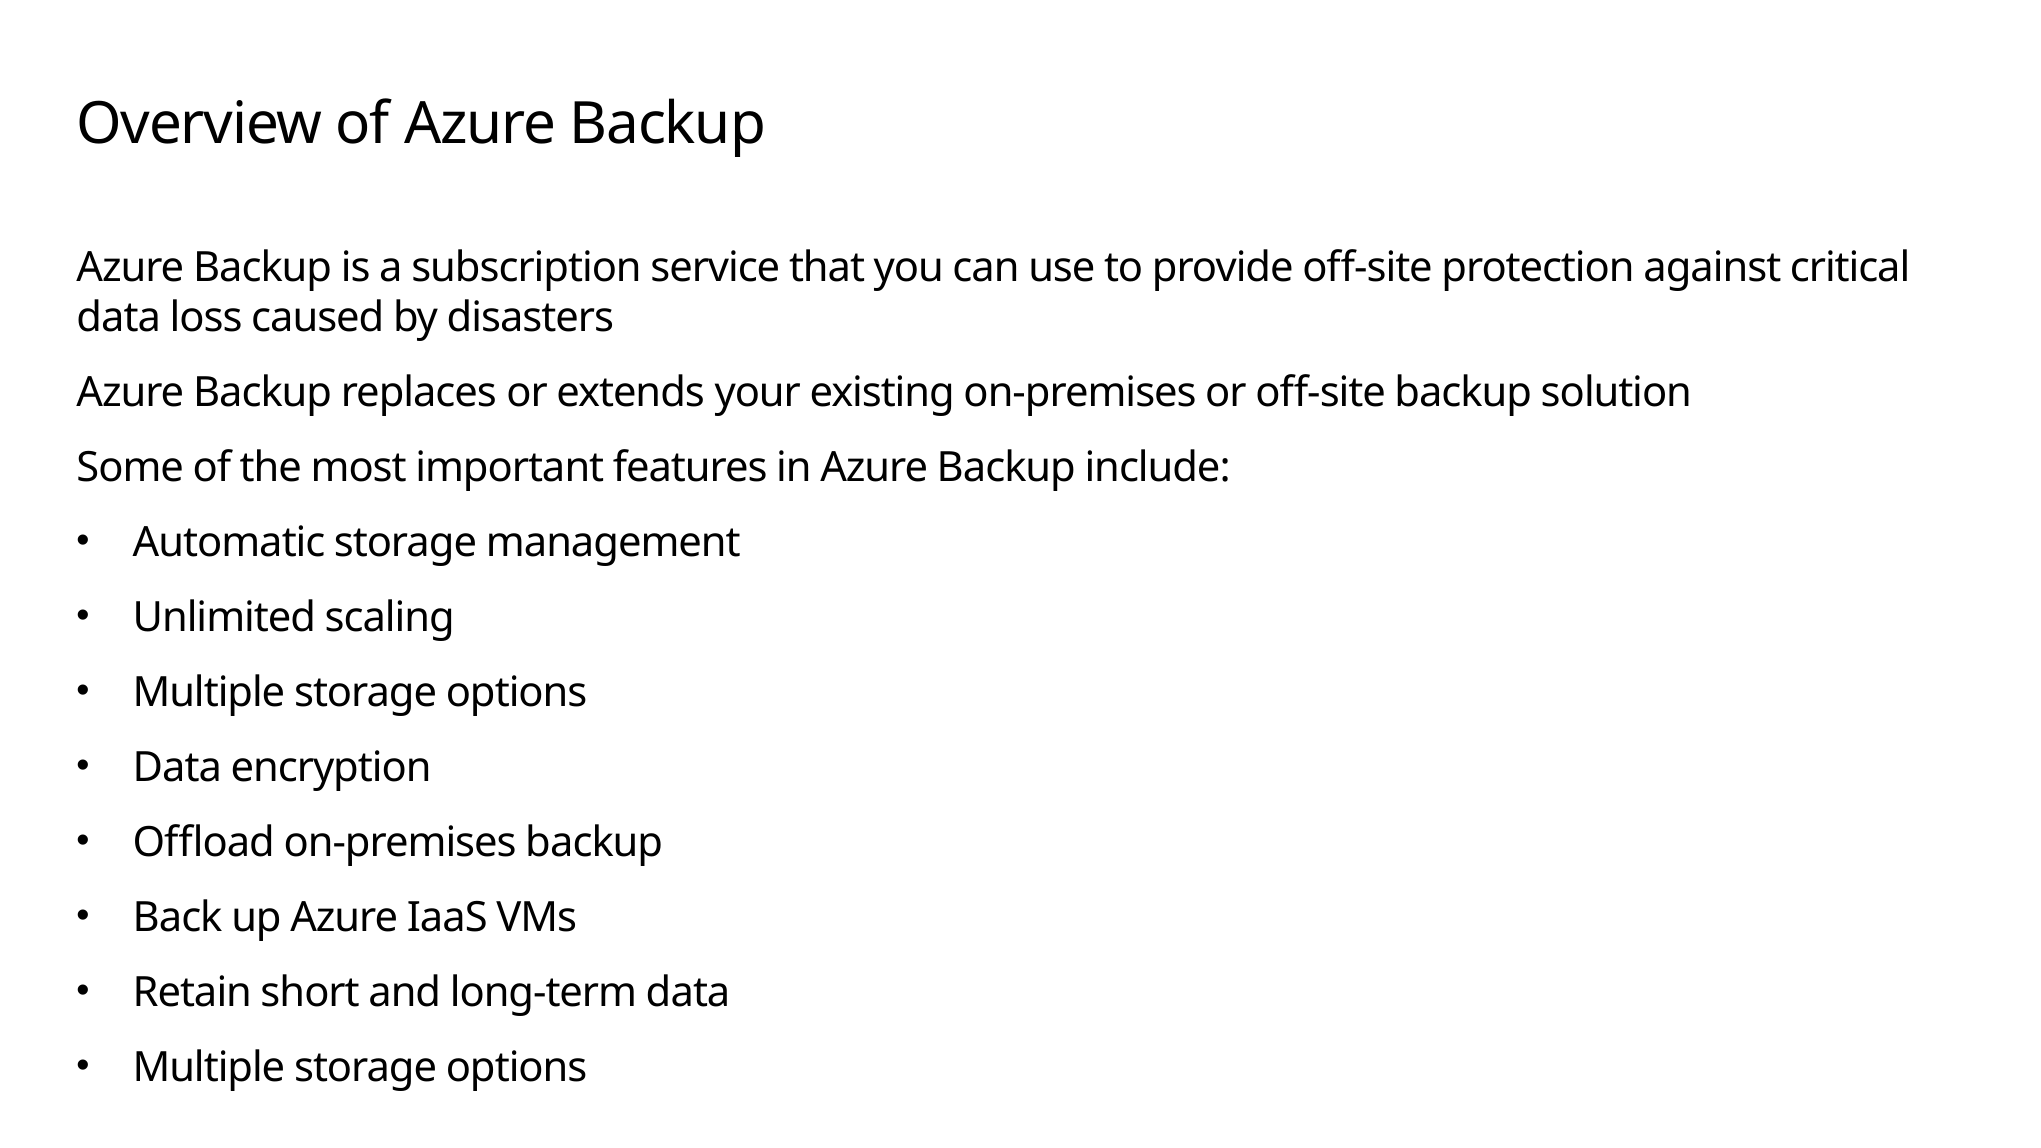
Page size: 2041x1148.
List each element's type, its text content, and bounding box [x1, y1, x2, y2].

list Azure Backup is a subscription service that you can use to provide off-site protection against critical data loss caused by disasters Azure Backup replaces or extends your existing on-premises or off-site backup solution Some of the most important features in Azure Backup include: Automatic storage management Unlimited scaling Multiple storage options Data encryption Offload on-premises backup Back up Azure IaaS VMs Retain short and long-term data Multiple storage options [76, 240, 1968, 1074]
title Overview of Azure Backup [76, 93, 1968, 161]
